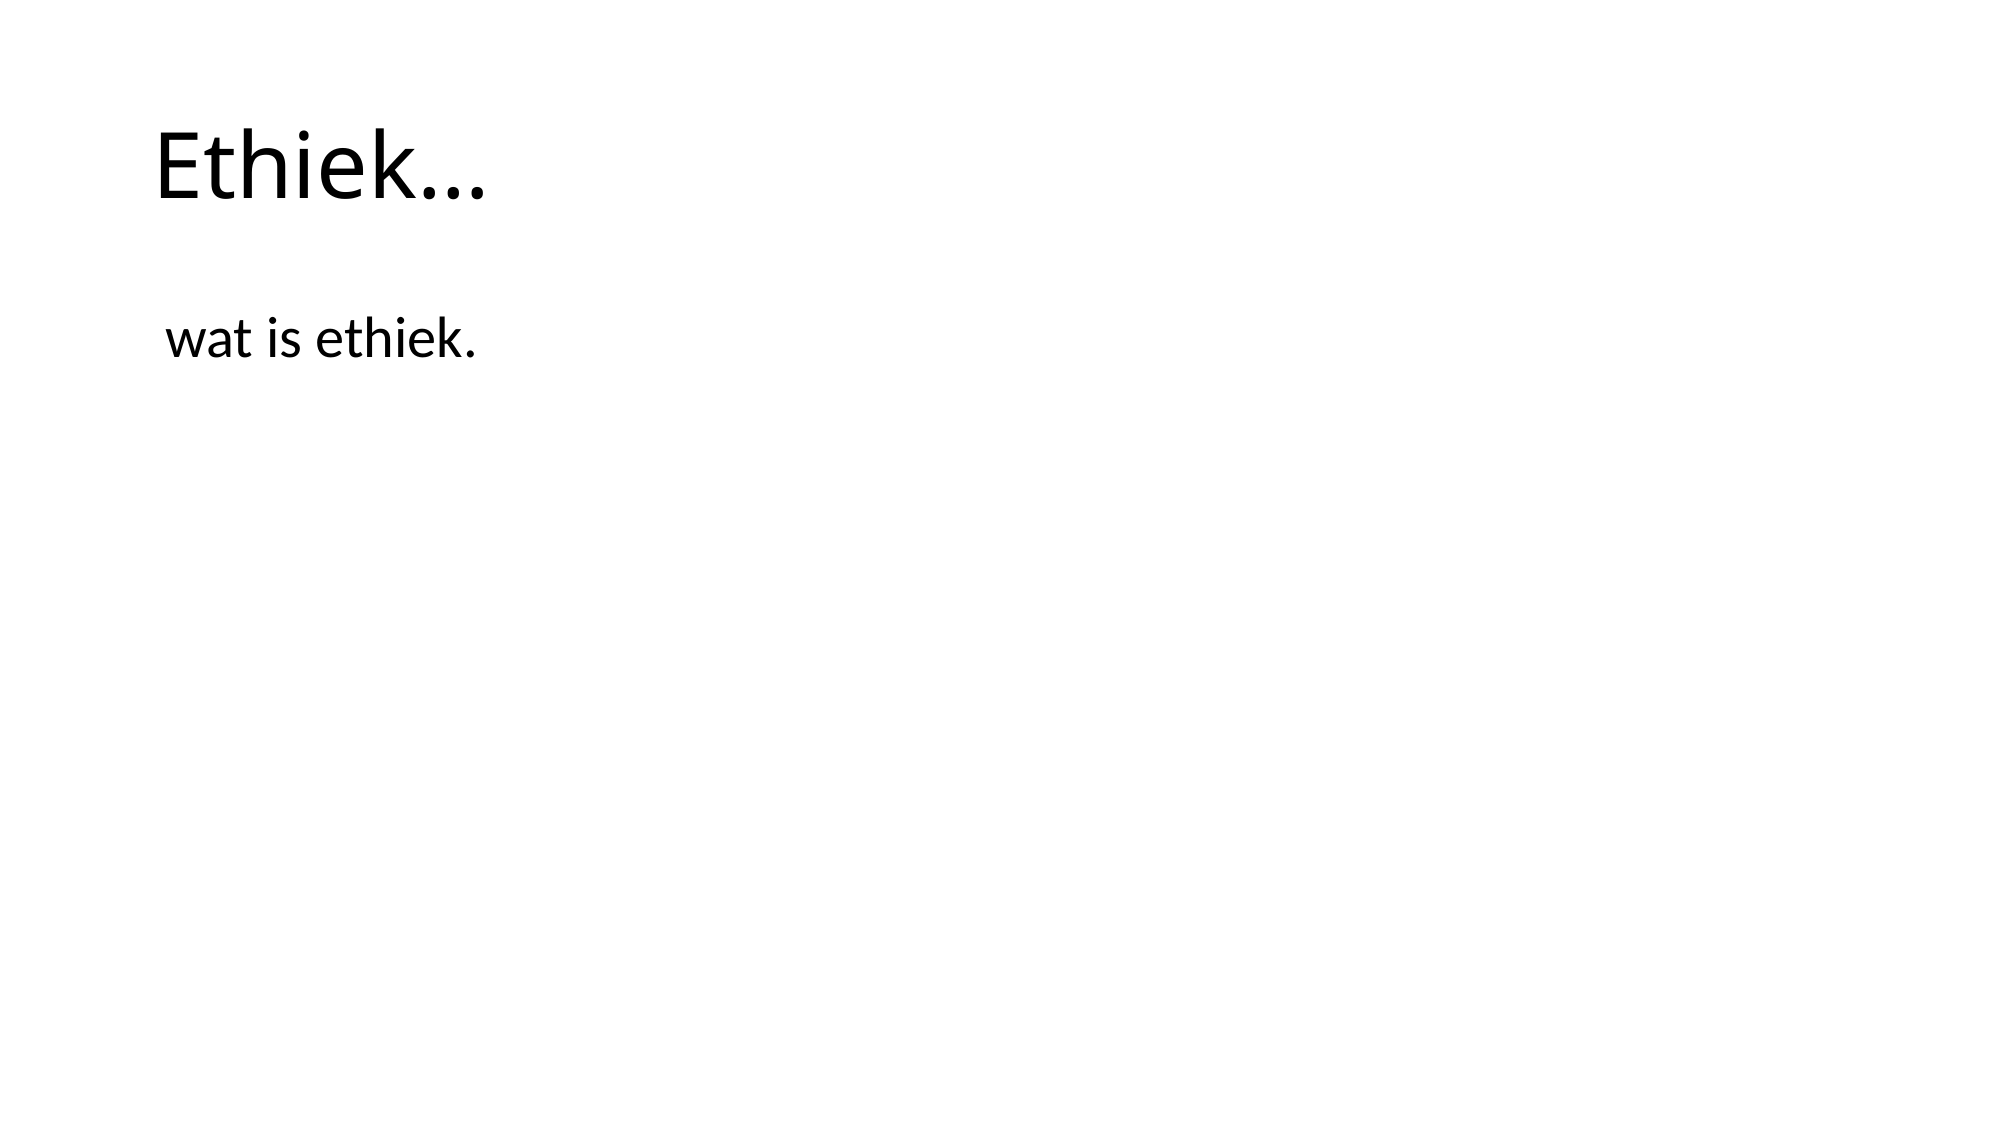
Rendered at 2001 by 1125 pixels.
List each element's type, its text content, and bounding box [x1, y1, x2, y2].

title Ethiek… [137, 59, 1863, 278]
list wat is ethiek. [137, 299, 1863, 1014]
